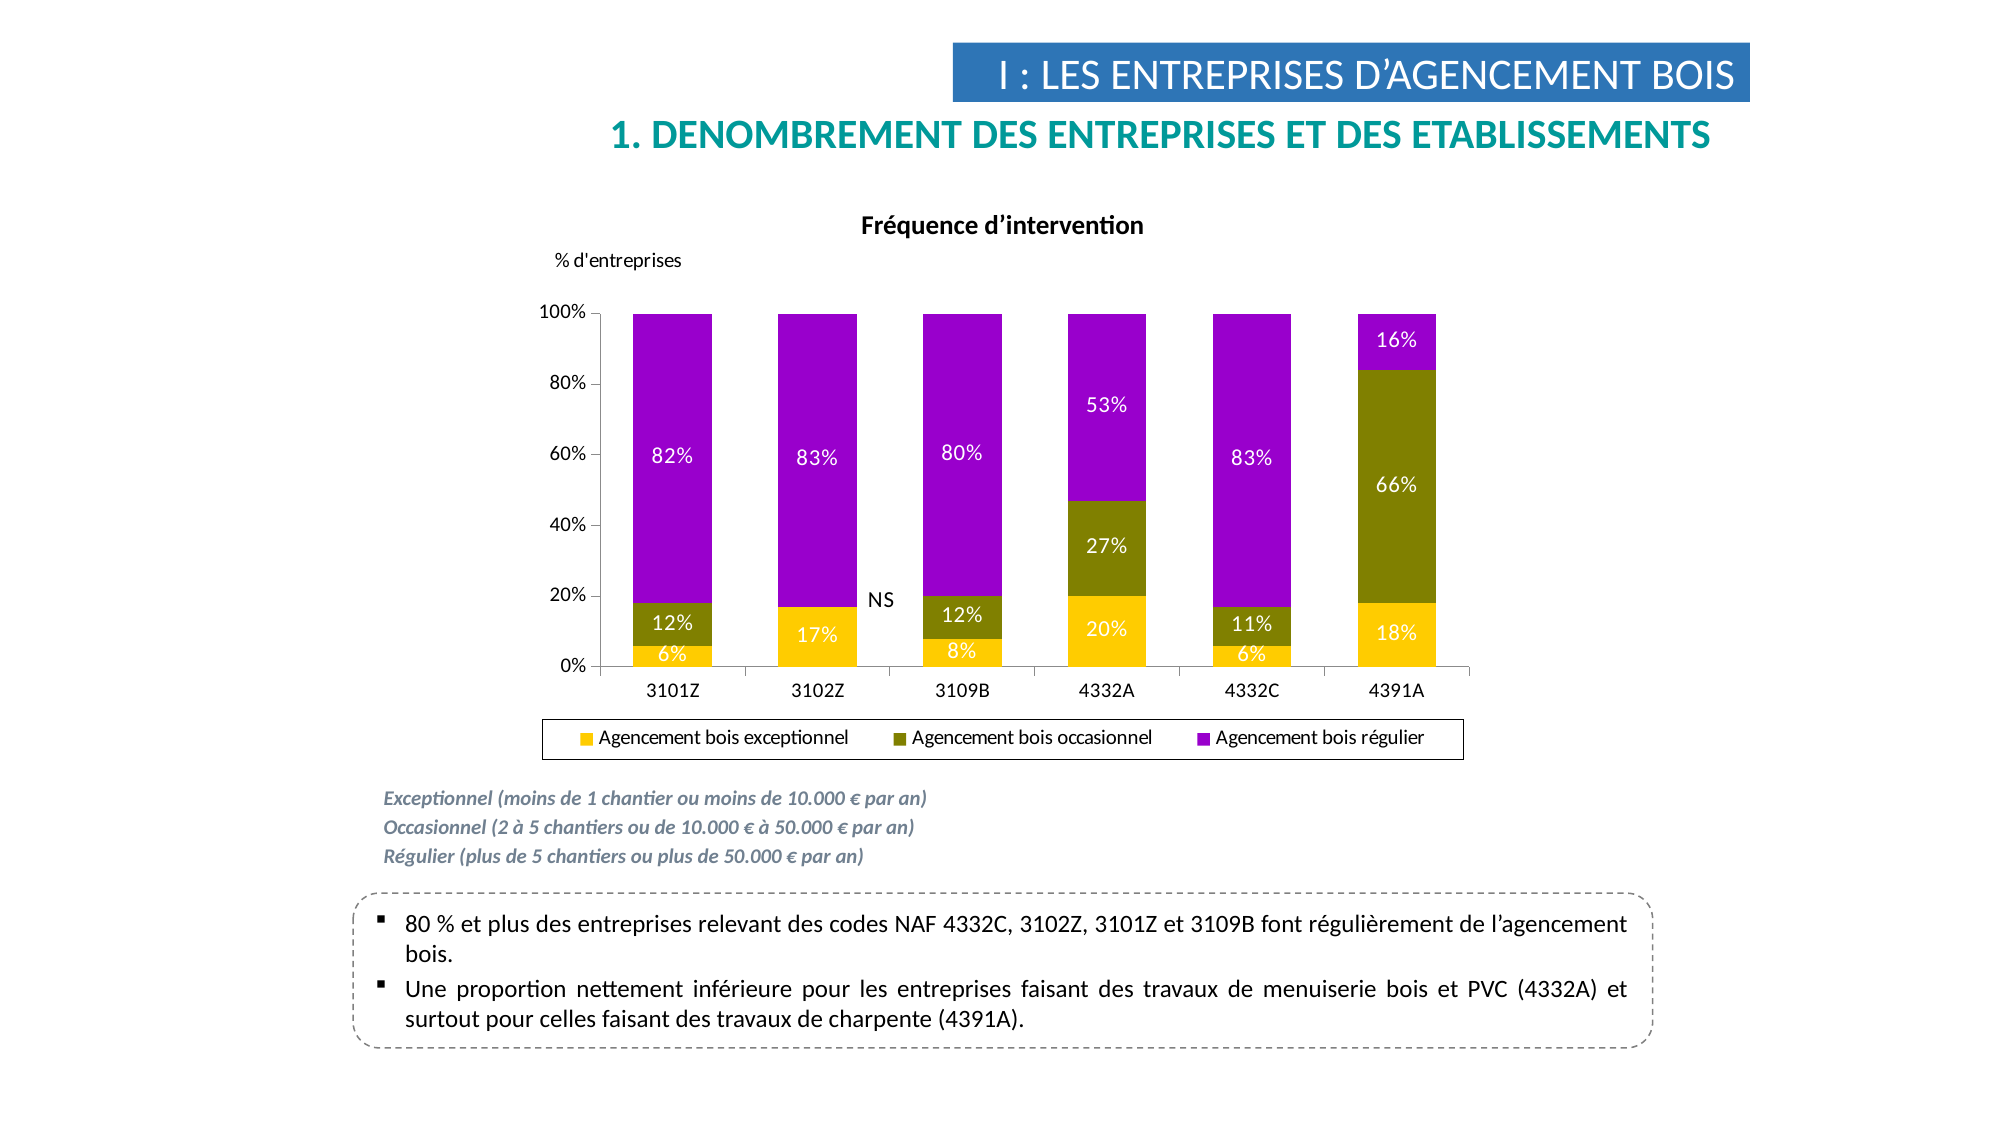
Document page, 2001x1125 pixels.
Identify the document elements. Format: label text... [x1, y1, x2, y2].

text_box 80 % et plus des entreprises relevant des codes NAF 4332C, 3102Z, 3101Z et 3109B font régulièrement de l’agencement bois. Une proportion nettement inférieure pour les entreprises faisant des travaux de menuiserie bois et PVC (4332A) et surtout pour celles faisant des travaux de charpente (4391A). [353, 893, 1653, 1048]
slide_number 8/60 [1412, 1042, 1863, 1103]
text_box Fréquence d’intervention [654, 200, 1352, 244]
text_box Exceptionnel (moins de 1 chantier ou moins de 10.000 € par an) Occasionnel (2 à 5 chantiers ou de 10.000 € à 50.000 € par an) Régulier (plus de 5 chantiers ou plus de 50.000 € par an) [368, 777, 1119, 876]
chart [503, 244, 1503, 774]
text_box I : LES ENTREPRISES D’AGENCEMENT BOIS [952, 42, 1750, 102]
text_box 1. DENOMBREMENT DES ENTREPRISES ET DES ETABLISSEMENTS [598, 101, 1727, 161]
